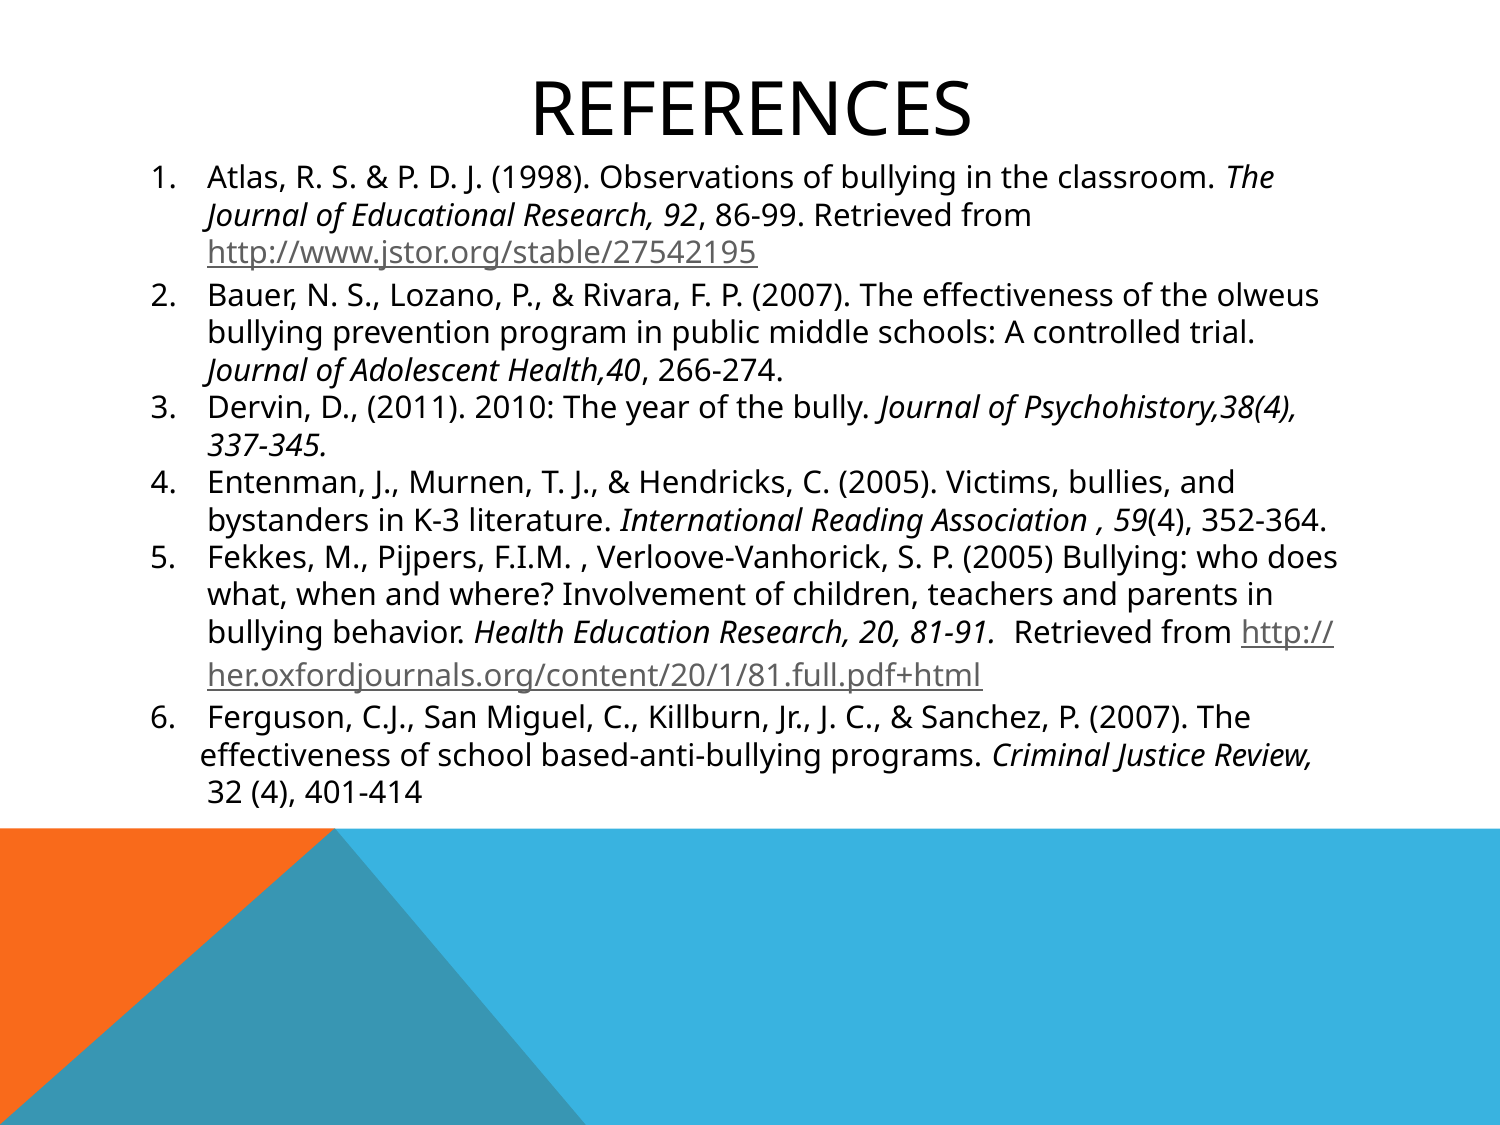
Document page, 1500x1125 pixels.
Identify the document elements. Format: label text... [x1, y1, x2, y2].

list Atlas, R. S. & P. D. J. (1998). Observations of bullying in the classroom. The Journal of Educational Research, 92, 86-99. Retrieved from http://www.jstor.org/stable/27542195 Bauer, N. S., Lozano, P., & Rivara, F. P. (2007). The effectiveness of the olweus bullying prevention program in public middle schools: A controlled trial. Journal of Adolescent Health,40, 266-274. Dervin, D., (2011). 2010: The year of the bully. Journal of Psychohistory,38(4), 337-345. Entenman, J., Murnen, T. J., & Hendricks, C. (2005). Victims, bullies, and bystanders in K-3 literature. International Reading Association , 59(4), 352-364. Fekkes, M., Pijpers, F.I.M. , Verloove-Vanhorick, S. P. (2005) Bullying: who does what, when and where? Involvement of children, teachers and parents in bullying behavior. Health Education Research, 20, 81-91. Retrieved from http://her.oxfordjournals.org/content/20/1/81.full.pdf+html Ferguson, C.J., San Miguel, C., Killburn, Jr., J. C., & Sanchez, P. (2007). The effectiveness of school based-anti-bullying programs. Criminal Justice Review, 32 (4), 401-414 [135, 149, 1369, 937]
title references [135, 60, 1369, 149]
